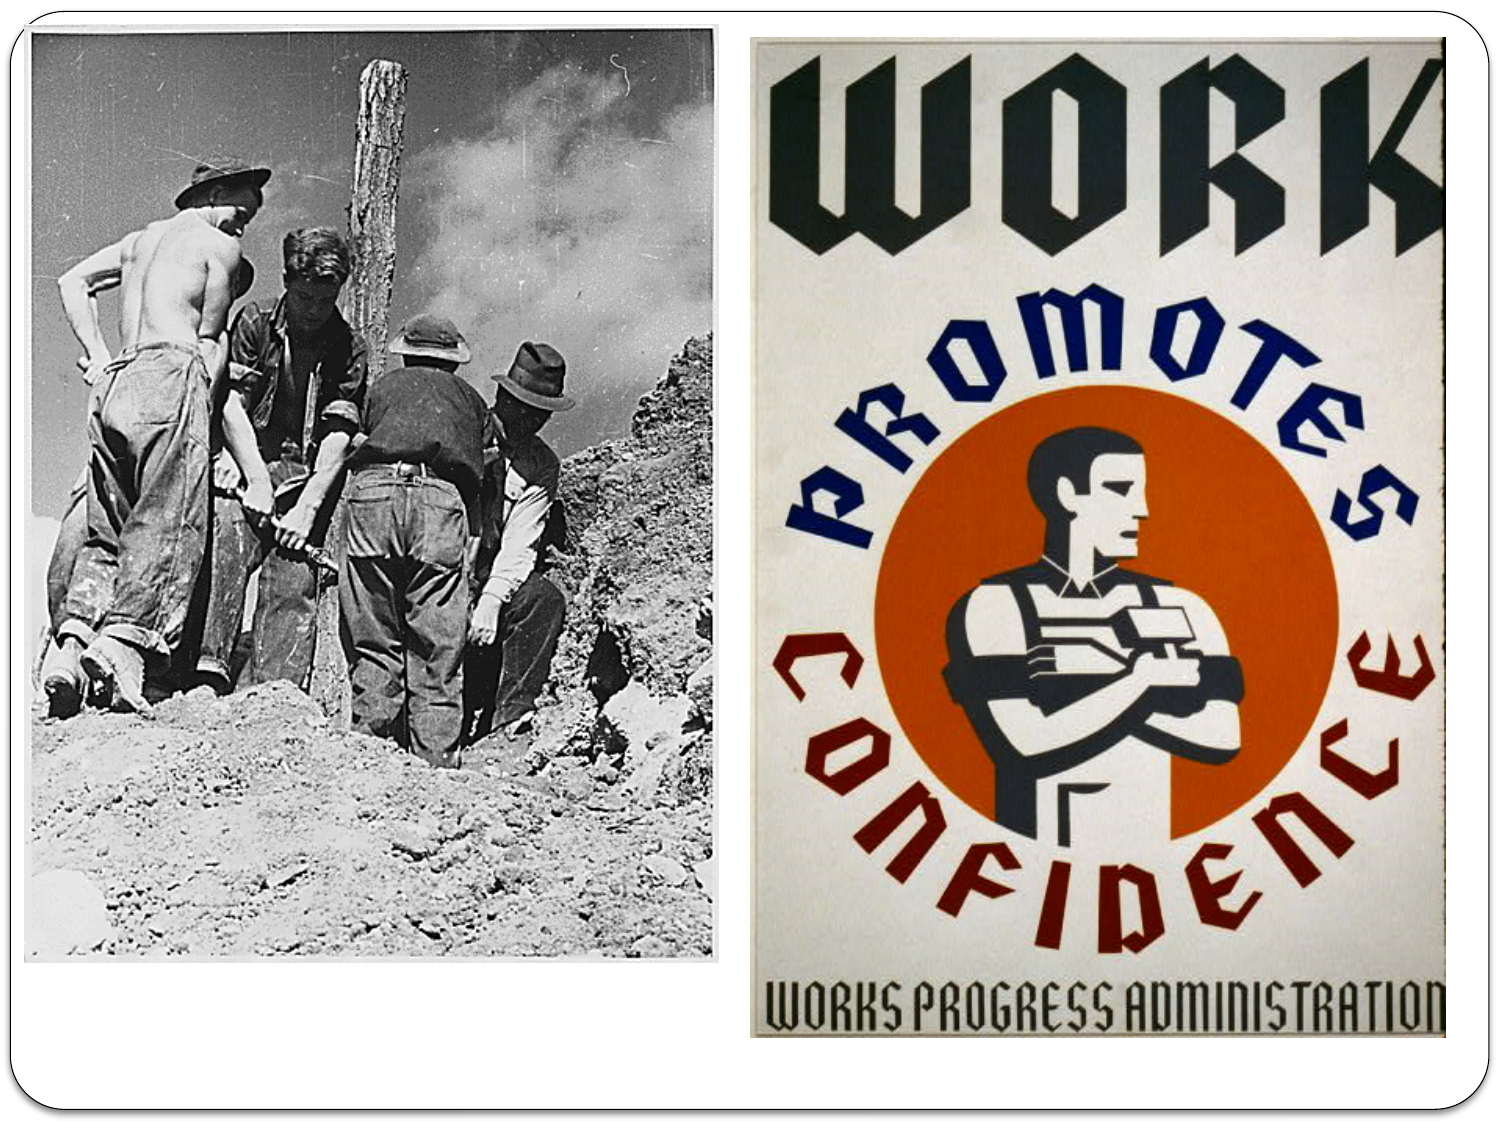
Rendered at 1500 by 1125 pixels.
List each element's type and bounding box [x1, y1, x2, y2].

picture [749, 37, 1446, 1038]
picture [24, 24, 719, 963]
